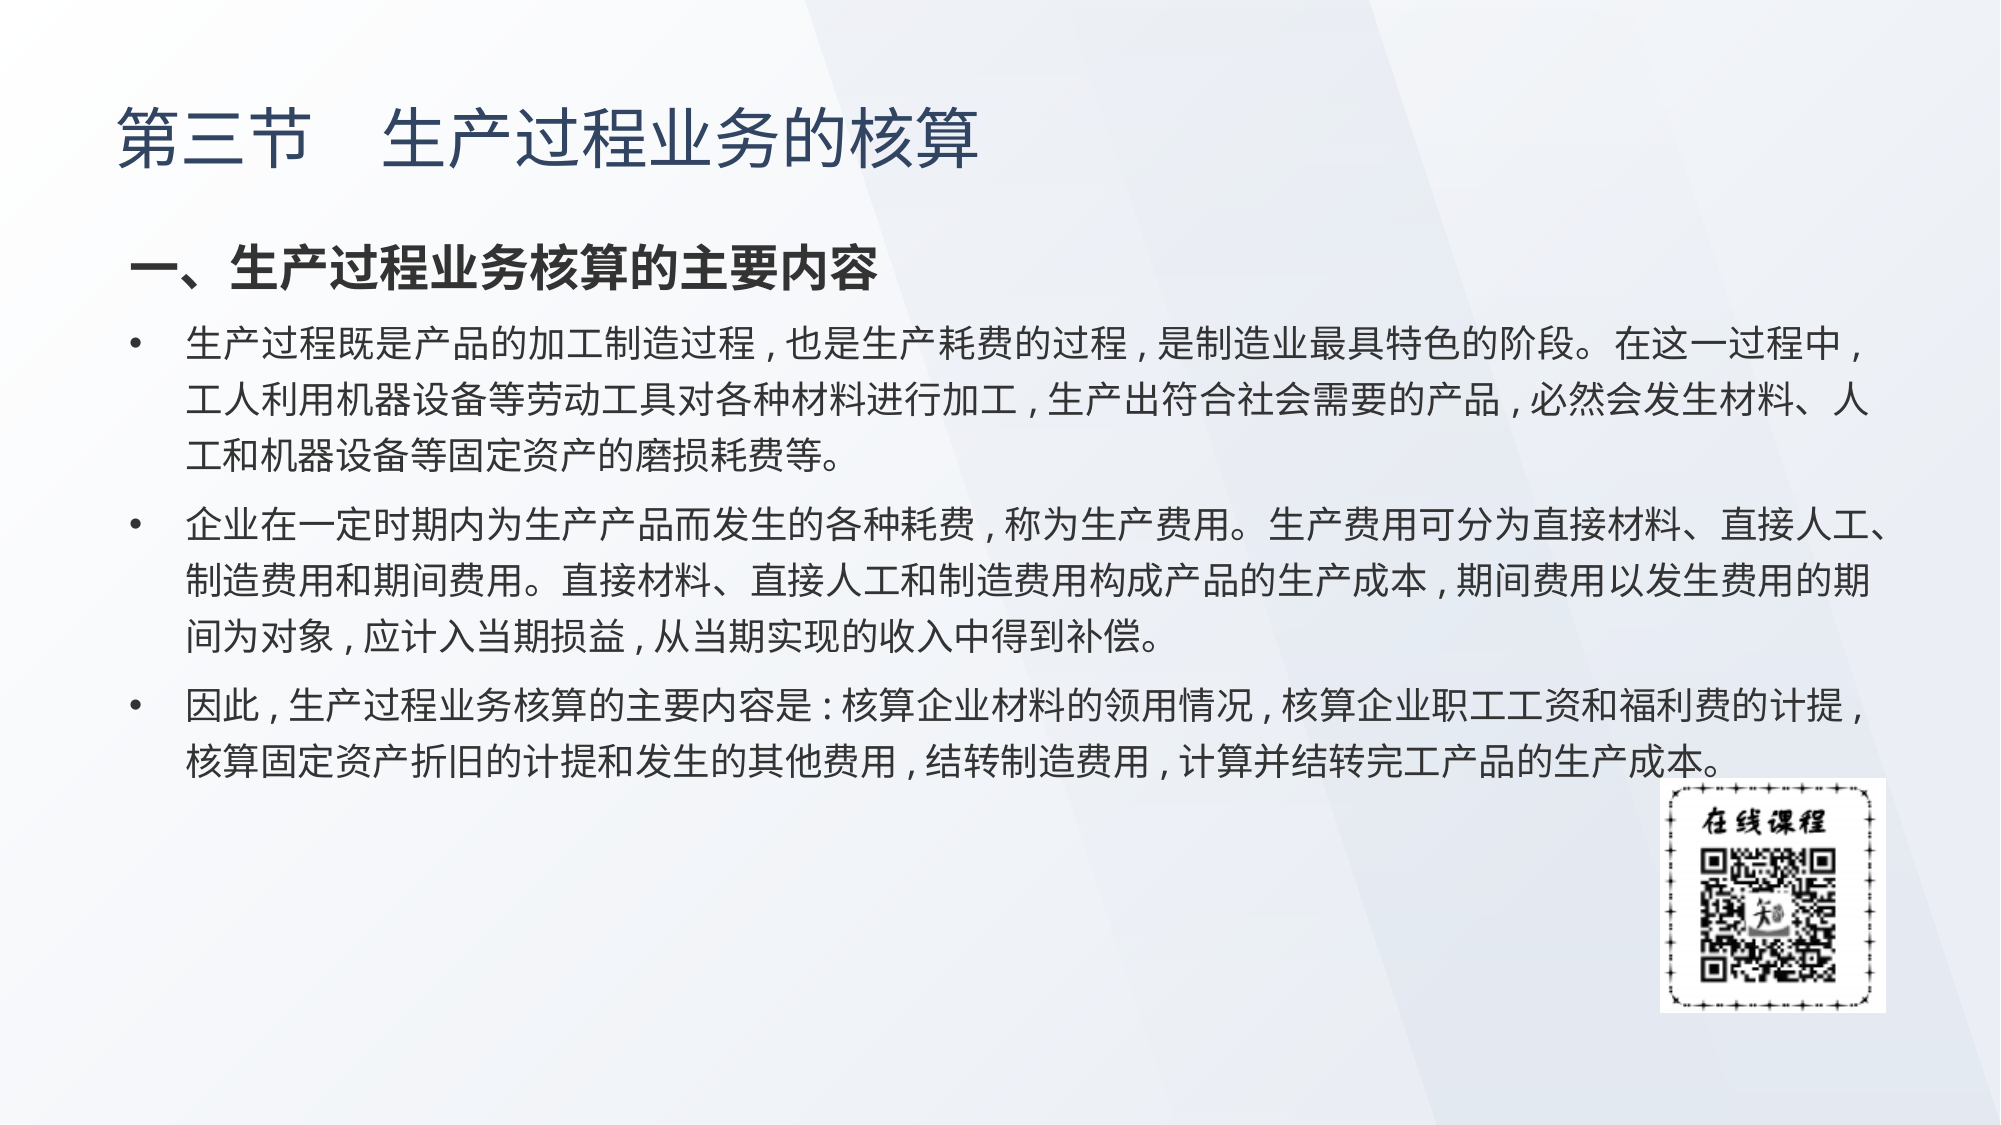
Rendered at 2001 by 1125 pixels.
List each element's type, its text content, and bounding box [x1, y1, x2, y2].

picture [1660, 778, 1886, 1014]
text_box 一、生产过程业务核算的主要内容 生产过程既是产品的加工制造过程,也是生产耗费的过程,是制造业最具特色的阶段。在这一过程中,工人利用机器设备等劳动工具对各种材料进行加工,生产出符合社会需要的产品,必然会发生材料、人工和机器设备等固定资产的磨损耗费等。 企业在一定时期内为生产产品而发生的各种耗费,称为生产费用。生产费用可分为直接材料、直接人工、制造费用和期间费用。直接材料、直接人工和制造费用构成产品的生产成本,期间费用以发生费用的期间为对象,应计入当期损益,从当期实现的收入中得到补偿。 因此,生产过程业务核算的主要内容是:核算企业材料的领用情况,核算企业职工工资和福利费的计提,核算固定资产折旧的计提和发生的其他费用,结转制造费用,计算并结转完工产品的生产成本。 [114, 213, 1886, 1013]
title 第三节 生产过程业务的核算 [114, 59, 1886, 178]
